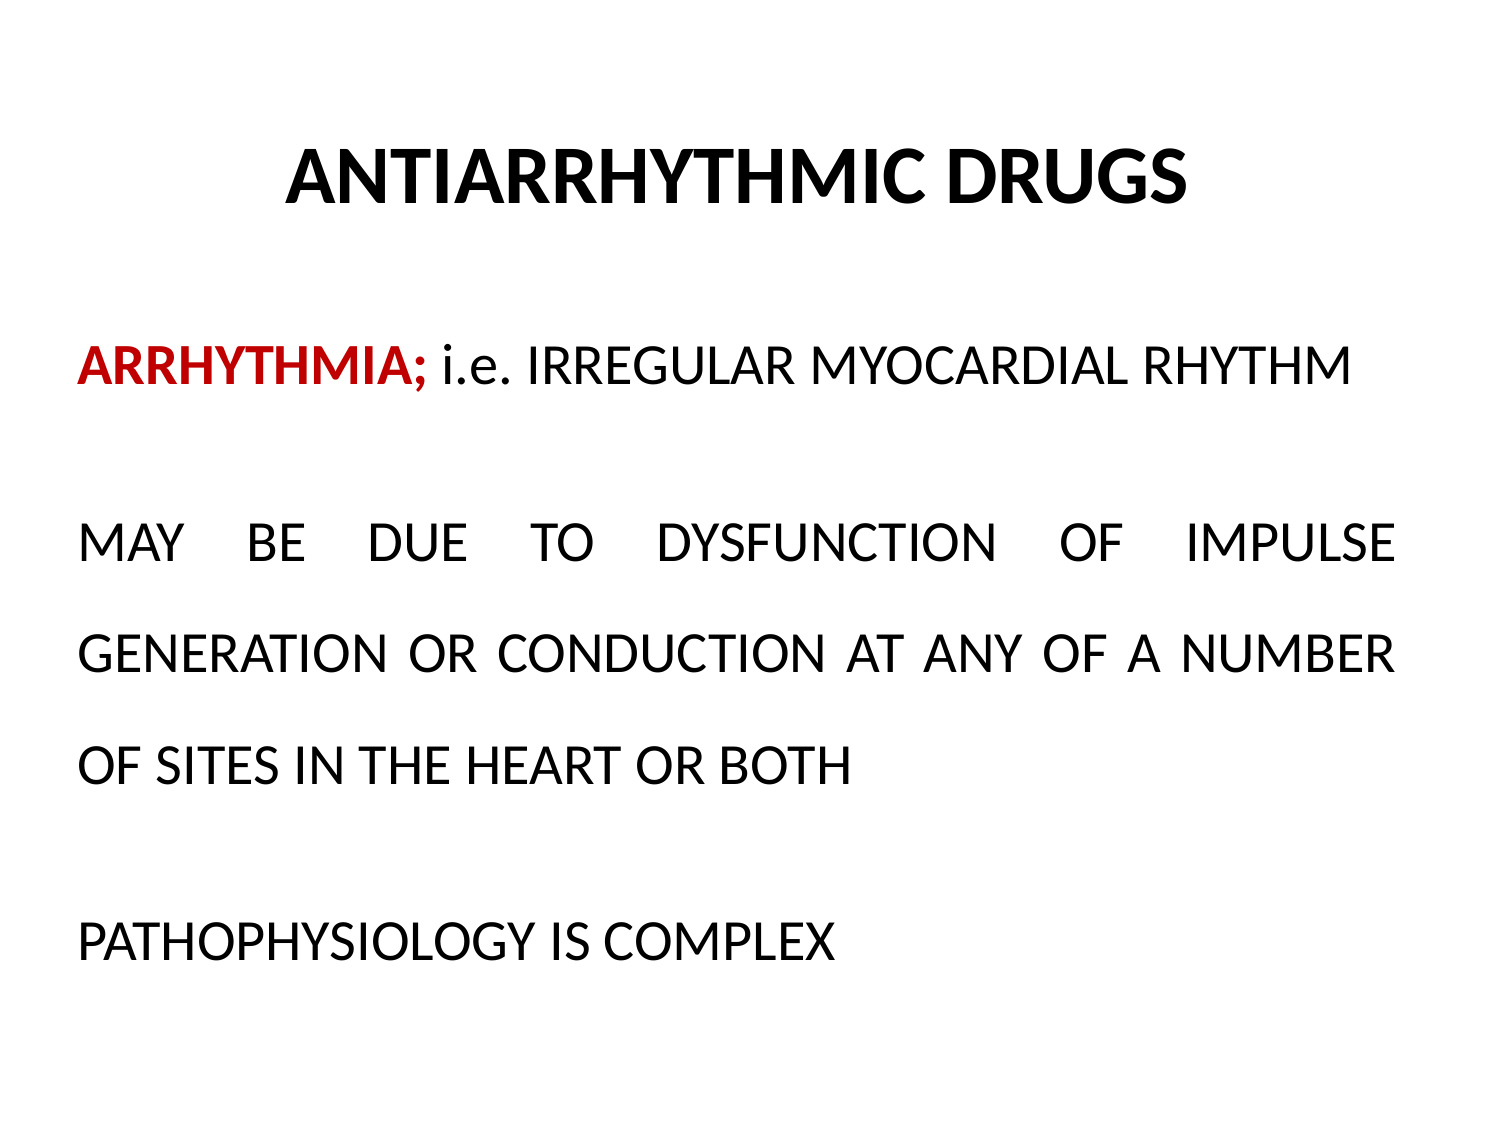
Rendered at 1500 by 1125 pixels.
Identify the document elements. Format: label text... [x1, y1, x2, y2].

list ANTIARRHYTHMIC DRUGS ARRHYTHMIA; i.e. IRREGULAR MYOCARDIAL RHYTHM MAY BE DUE TO DYSFUNCTION OF IMPULSE GENERATION OR CONDUCTION AT ANY OF A NUMBER OF SITES IN THE HEART OR BOTH PATHOPHYSIOLOGY IS COMPLEX [62, 112, 1413, 1025]
